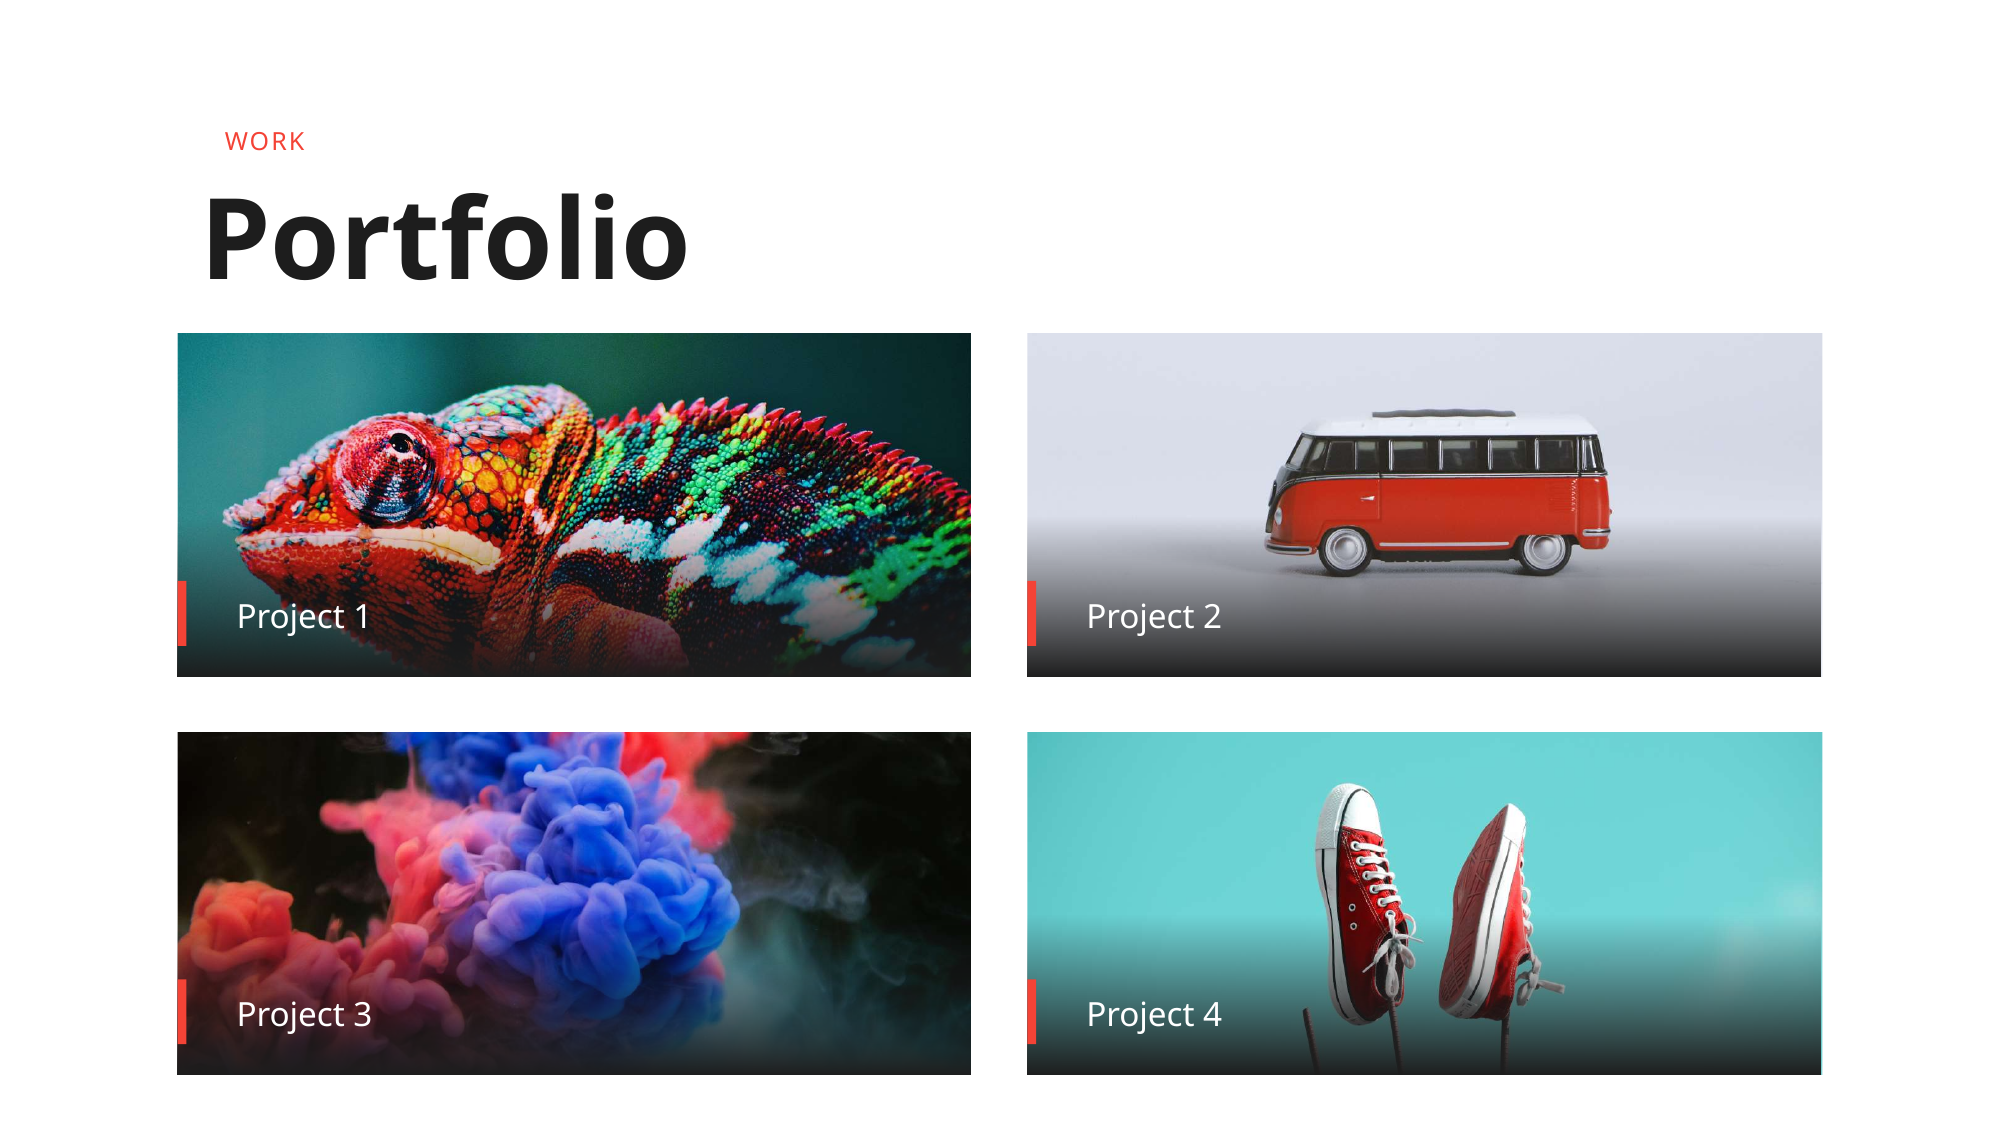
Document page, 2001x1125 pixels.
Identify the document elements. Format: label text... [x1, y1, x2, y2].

picture [177, 732, 971, 1075]
text_box WORK [224, 131, 305, 156]
text_box Portfolio [199, 192, 692, 301]
picture [1027, 333, 1823, 677]
picture [177, 333, 971, 677]
picture [1027, 732, 1823, 1075]
